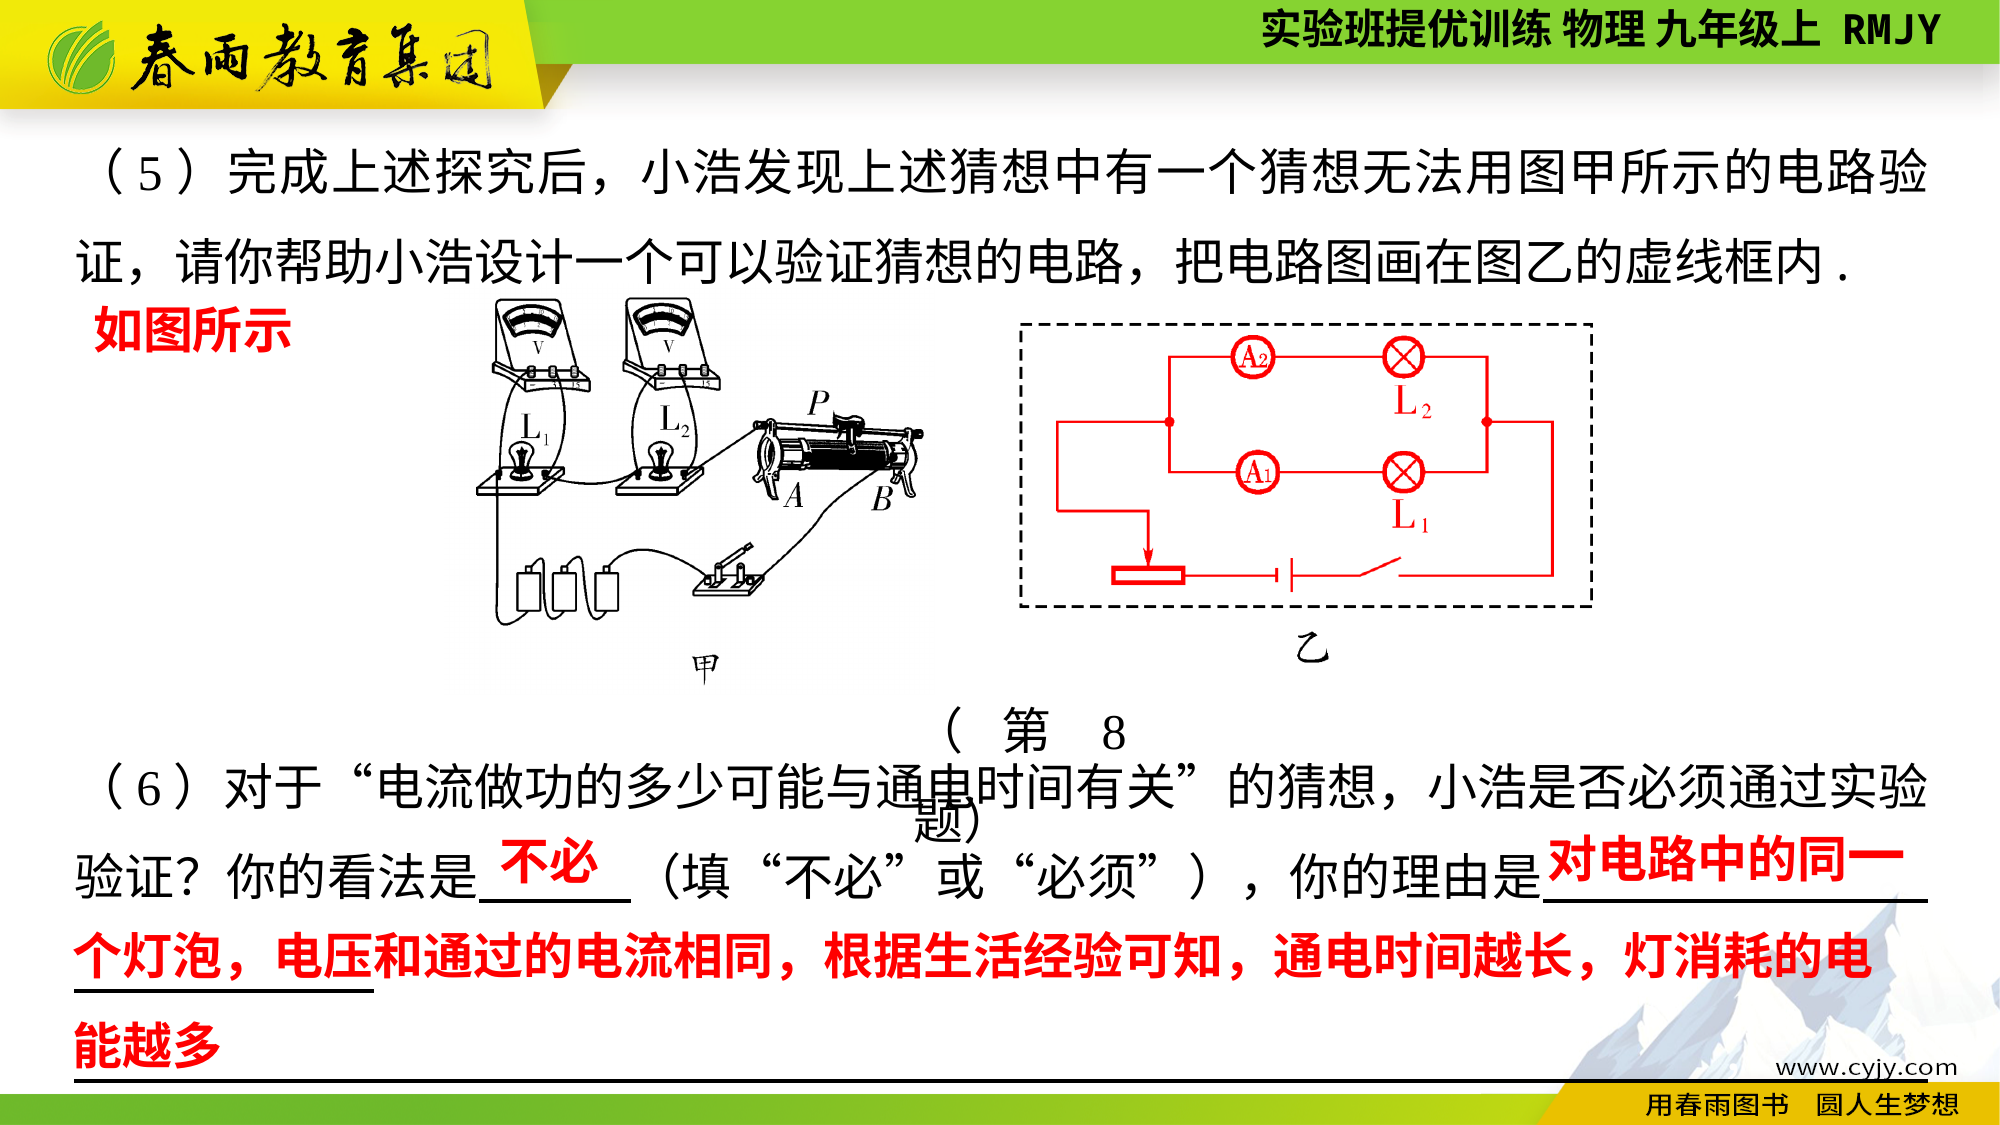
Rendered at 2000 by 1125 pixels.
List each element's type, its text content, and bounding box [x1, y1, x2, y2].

text_box 对电路中的同一 [1532, 811, 1921, 897]
text_box 如图所示 [78, 290, 309, 366]
list （5）完成上述探究后，小浩发现上述猜想中有一个猜想无法用图甲所示的电路验证，请你帮助小浩设计一个可以验证猜想的电路，把电路图画在图乙的虚线框内. （6）对于“电流做功的多少可能与通电时间有关”的猜想，小浩是否必须通过实验验证？你的看法是 （填“不必”或“必须”），你的理由是 。 ， . [59, 103, 1944, 1103]
picture [0, 0, 2000, 1125]
text_box 不必 [484, 822, 615, 887]
text_box 个灯泡，电压和通过的电流相同，根据生活经验可知，通电时间越长，灯消耗的电能越多 [58, 887, 1921, 1083]
